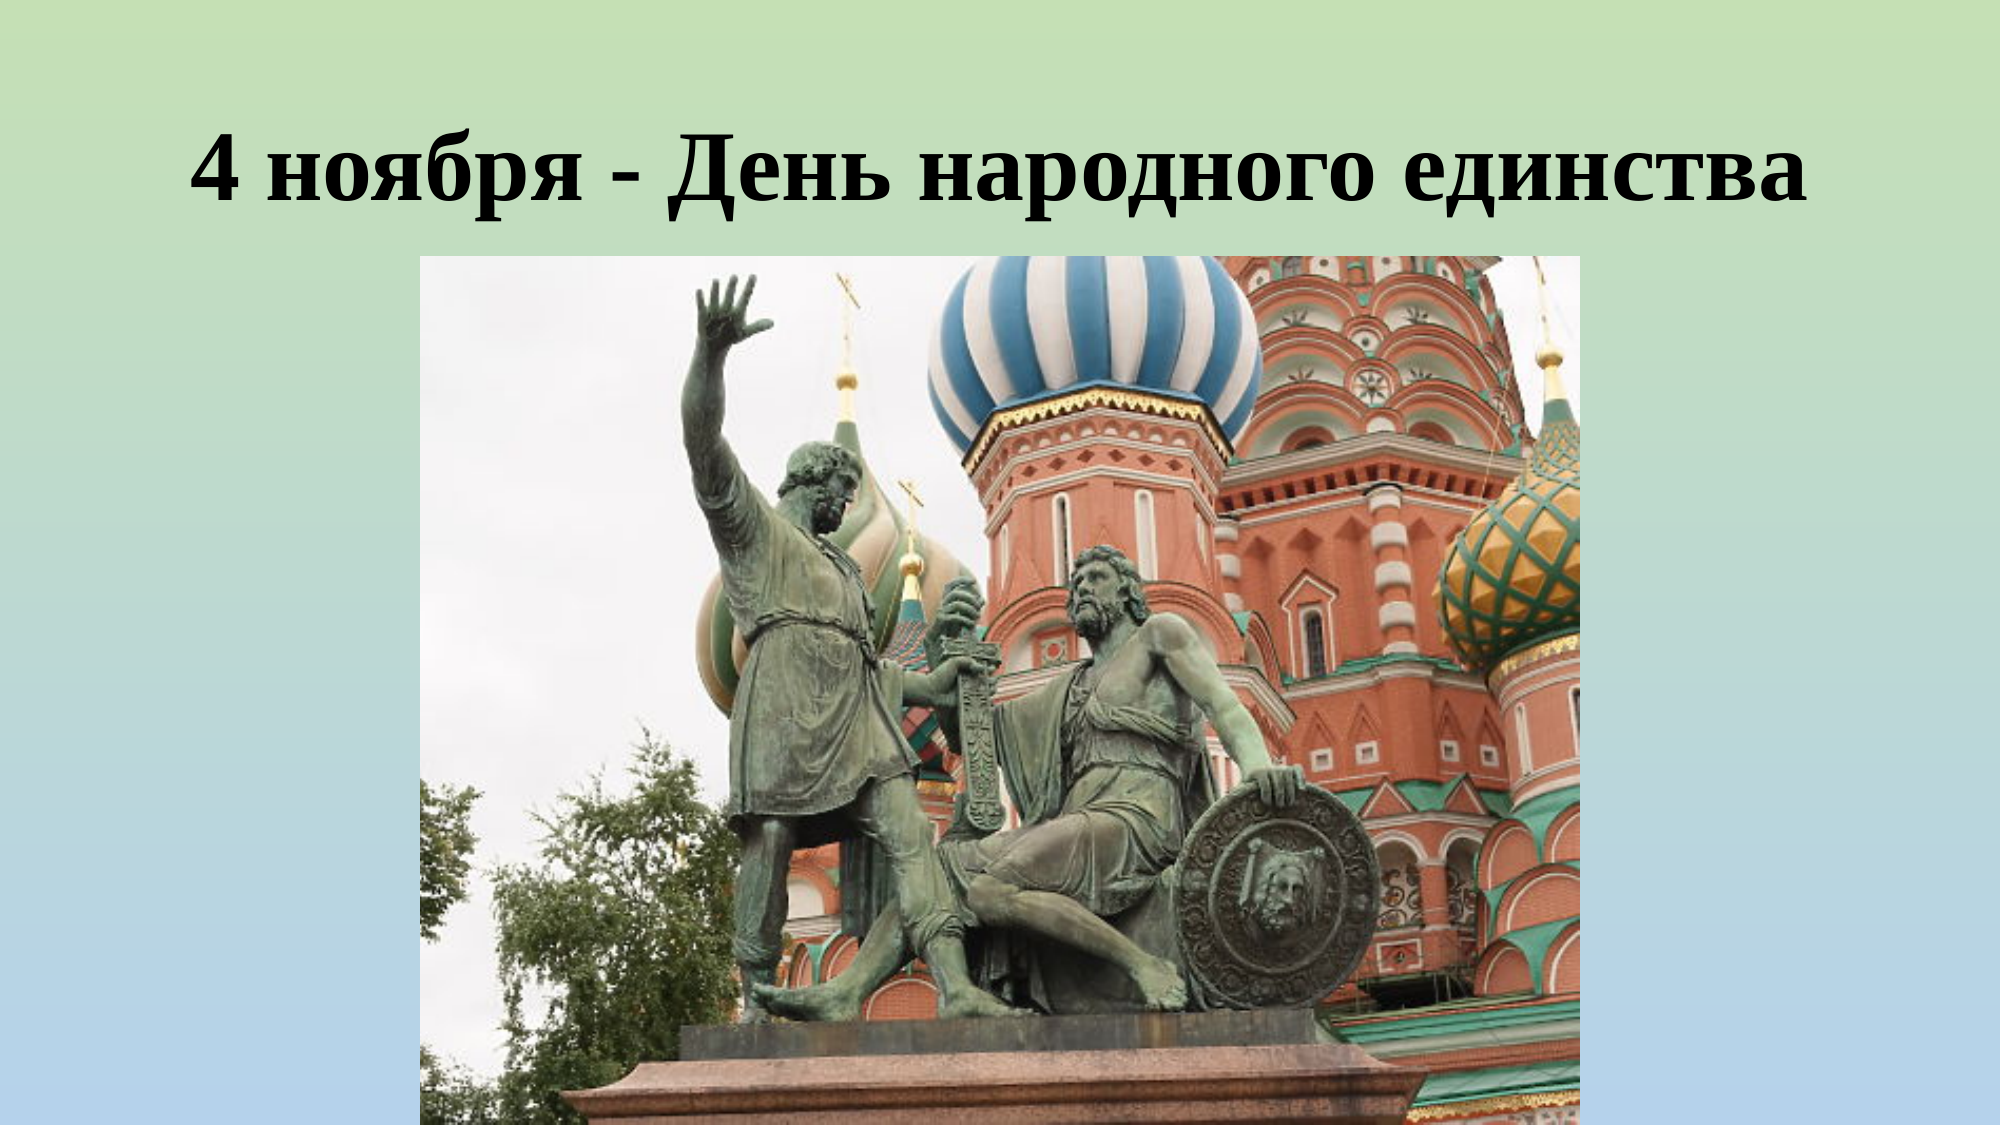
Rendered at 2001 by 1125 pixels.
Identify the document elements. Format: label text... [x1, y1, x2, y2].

title 4 ноября - День народного единства [137, 59, 1863, 278]
picture [420, 256, 1580, 1125]
